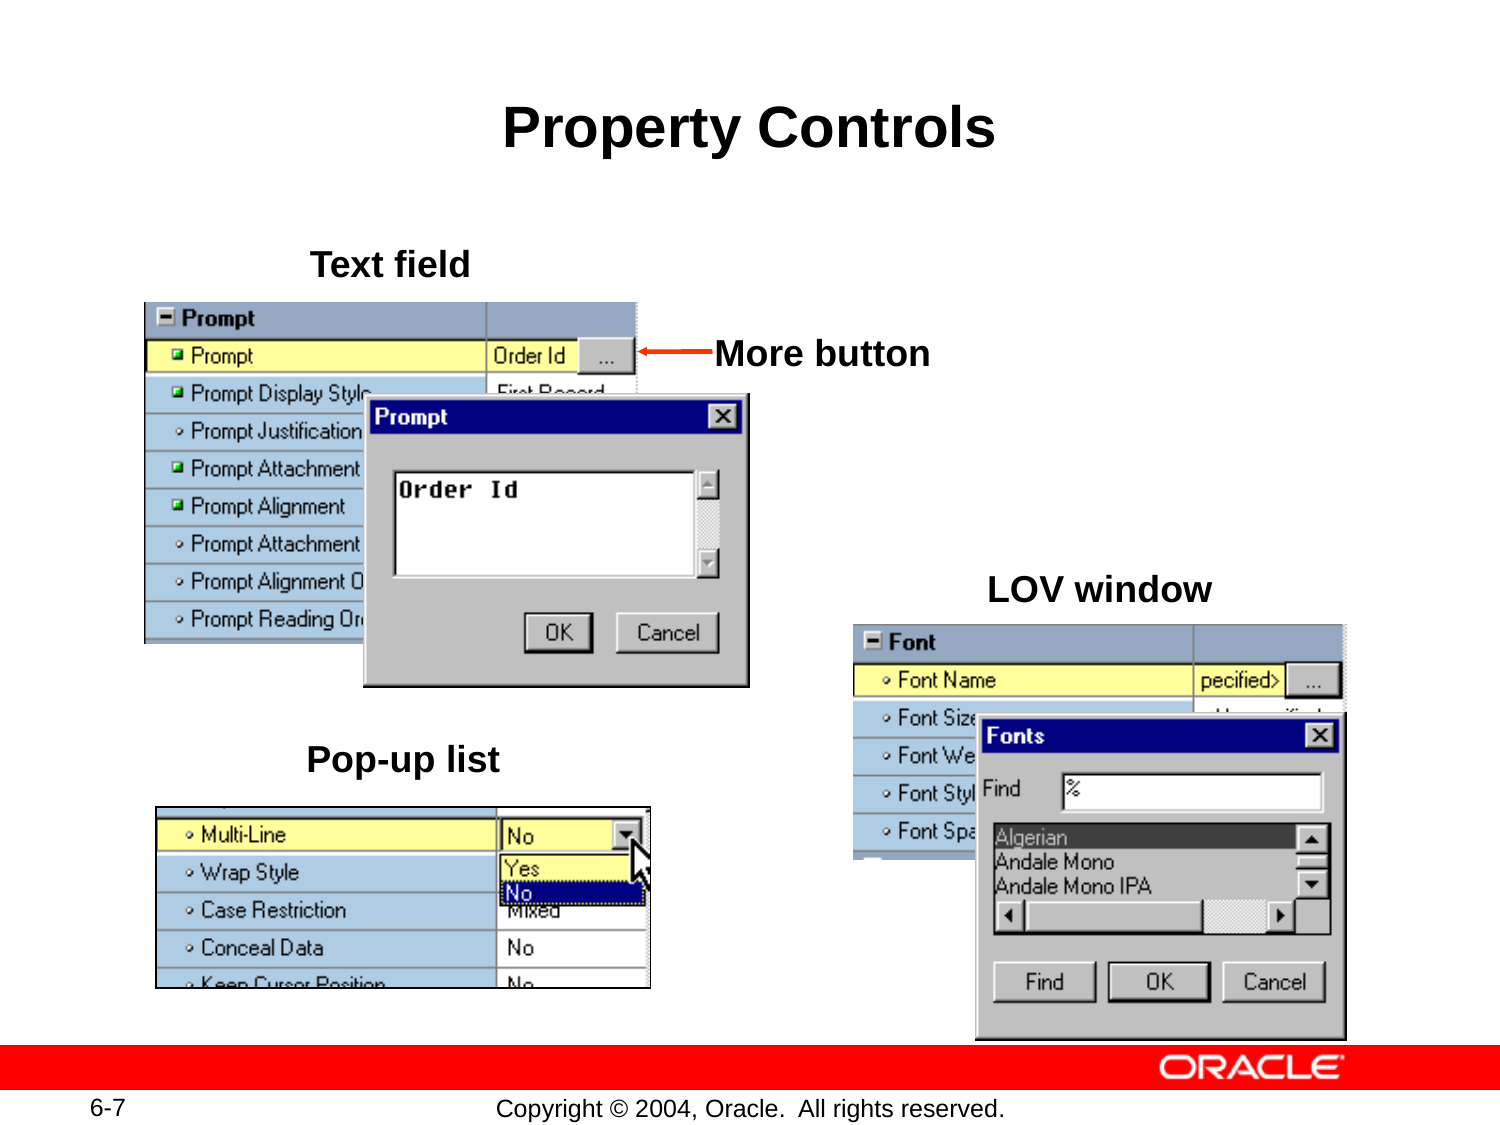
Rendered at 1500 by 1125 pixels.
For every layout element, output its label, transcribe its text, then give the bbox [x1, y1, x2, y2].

text_box LOV window [985, 562, 1215, 612]
text_box [642, 347, 713, 356]
picture [156, 807, 651, 988]
picture [143, 301, 751, 688]
text_box Pop-up list [304, 732, 503, 782]
title Property Controls [149, 87, 1351, 232]
picture [853, 624, 1347, 1041]
text_box Text field [307, 237, 474, 287]
text_box More button [712, 326, 934, 376]
